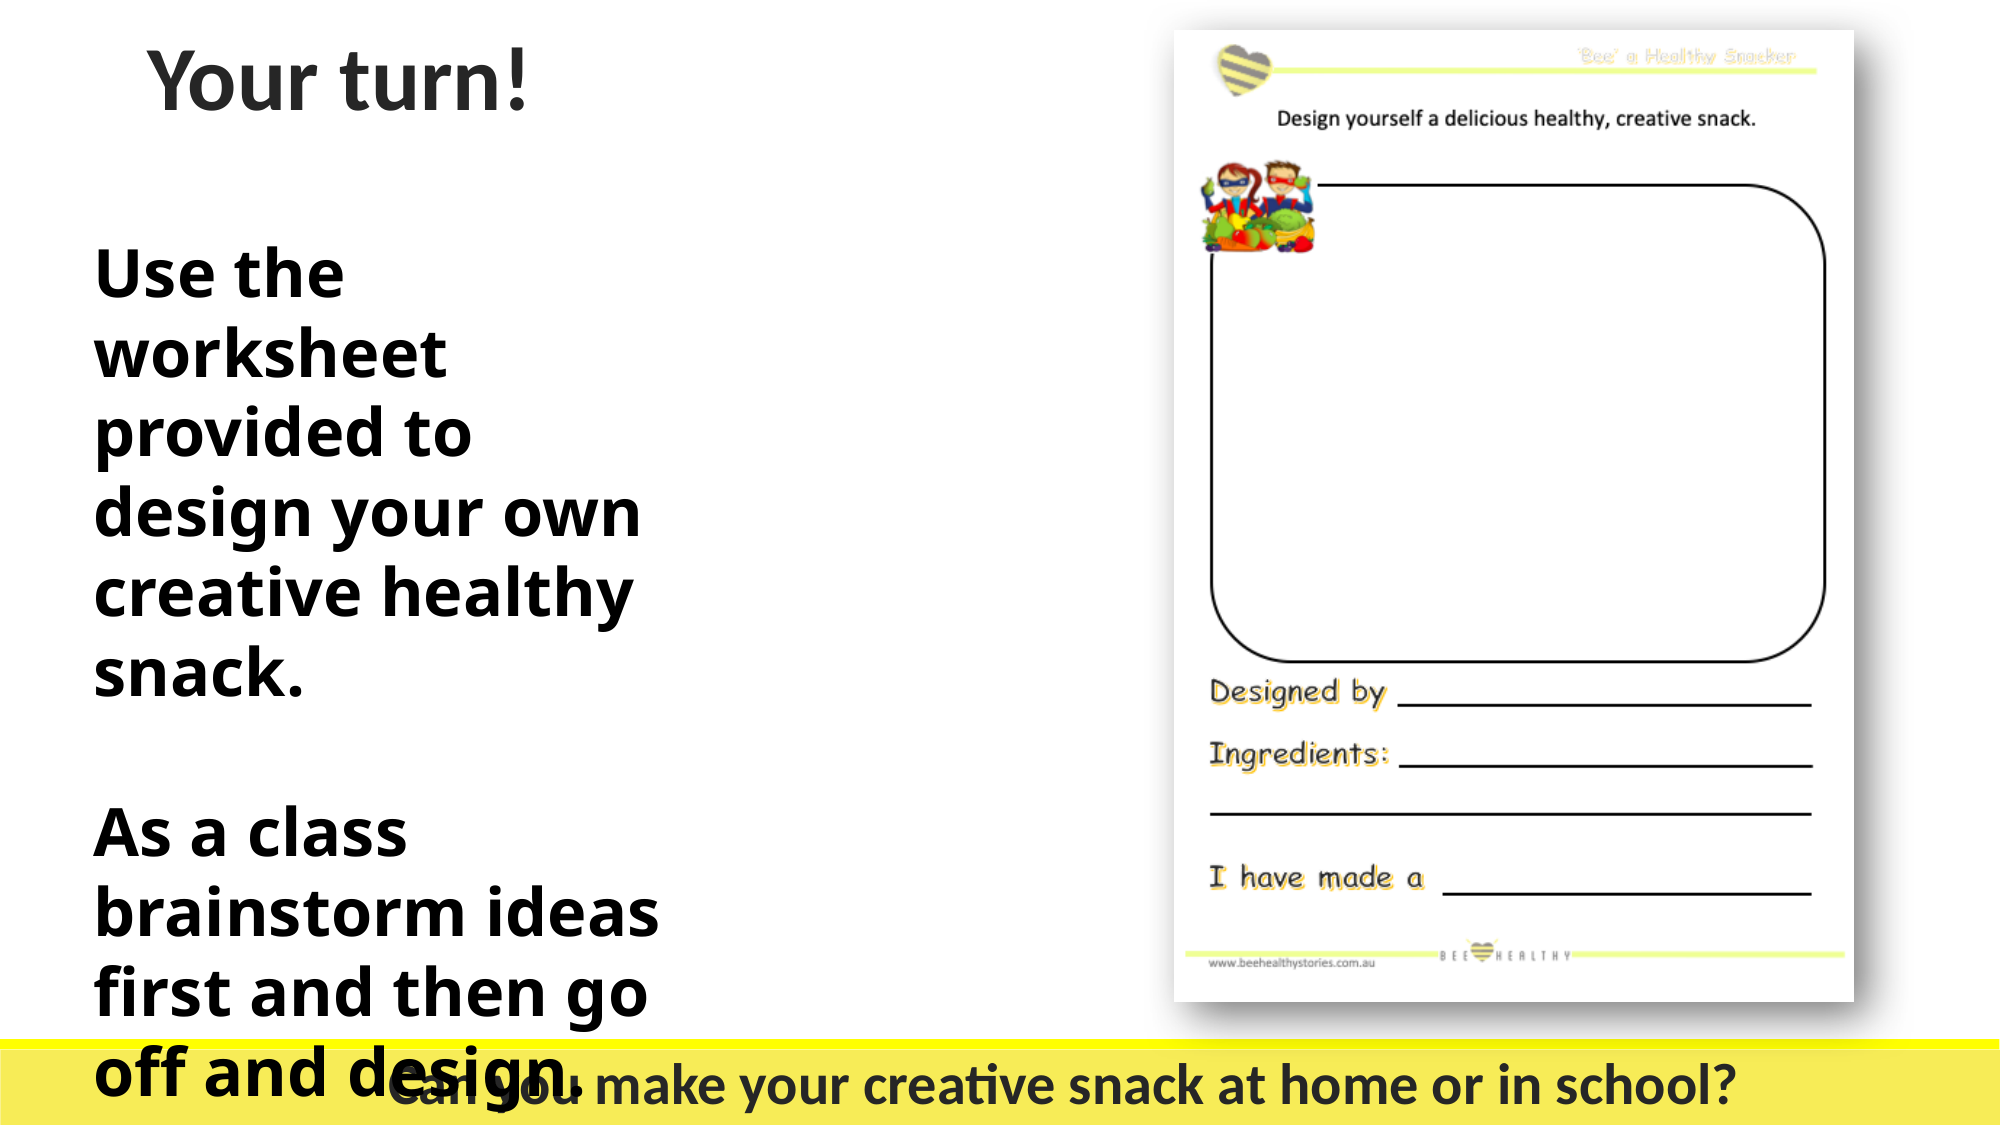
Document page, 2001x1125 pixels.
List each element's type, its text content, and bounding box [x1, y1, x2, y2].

text_box Your turn! [15, 10, 666, 136]
picture [1174, 30, 1855, 1002]
text_box Can you make your creative snack at home or in school? [373, 1039, 1755, 1124]
text_box Use the worksheet provided to design your own creative healthy snack. As a class brainstorm ideas first and then go off and design. [78, 222, 697, 1118]
